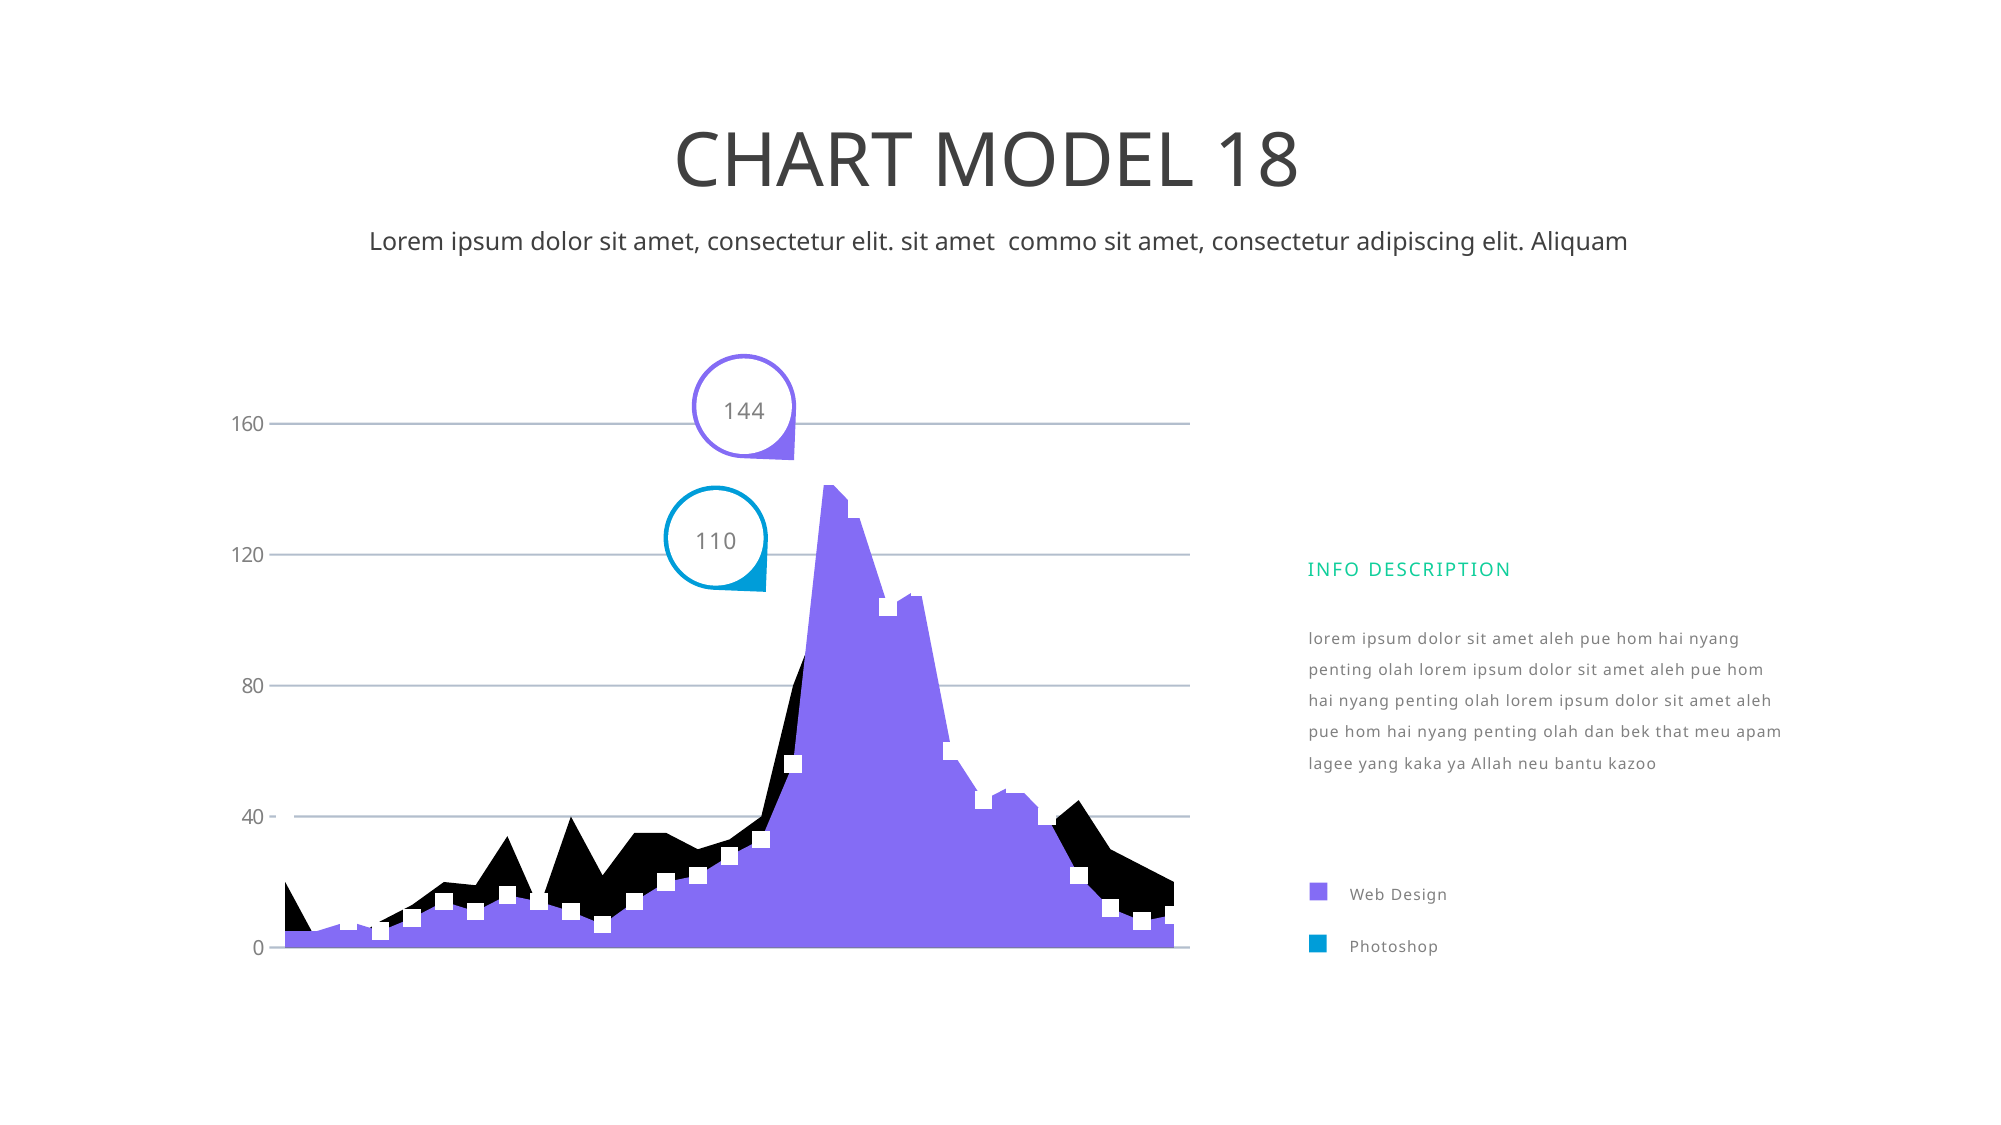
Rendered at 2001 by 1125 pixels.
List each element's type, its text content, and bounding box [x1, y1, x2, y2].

text_box Photoshop [1345, 923, 1472, 961]
text_box lorem ipsum dolor sit amet aleh pue hom hai nyang penting olah lorem ipsum dolor sit amet aleh pue hom hai nyang penting olah lorem ipsum dolor sit amet aleh pue hom hai nyang penting olah dan bek that meu apam lagee yang kaka ya Allah neu bantu kazoo [1304, 611, 1799, 777]
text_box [663, 485, 768, 590]
text_box CHART MODEL 18 [506, 66, 1469, 202]
text_box [1309, 934, 1327, 953]
text_box Info Description [1303, 549, 1652, 585]
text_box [691, 353, 797, 459]
text_box [1309, 882, 1328, 901]
text_box Lorem ipsum dolor sit amet, consectetur elit. sit amet commo sit amet, consectetur adipiscing elit. Aliquam [341, 202, 1659, 263]
chart [214, 408, 1195, 968]
text_box Web Design [1345, 871, 1472, 909]
